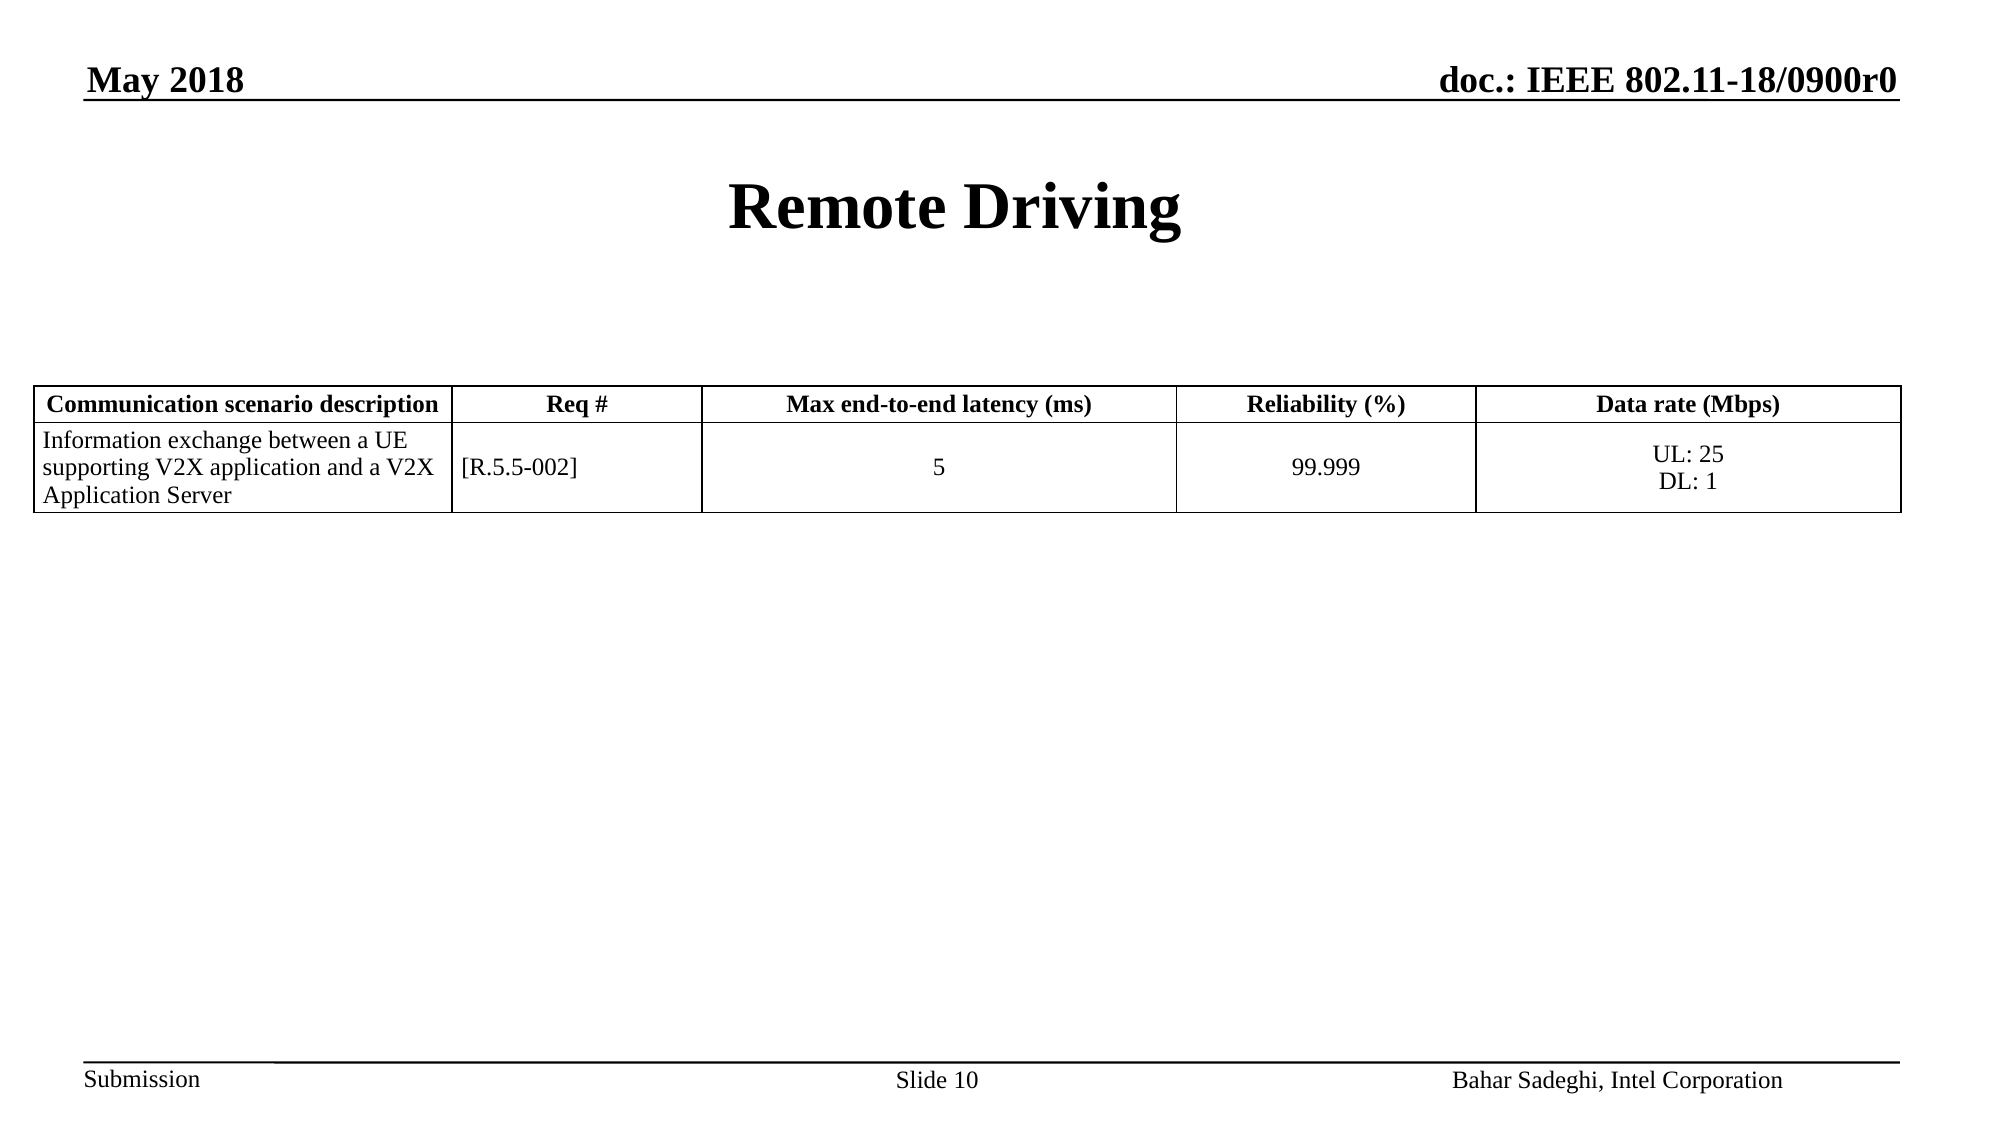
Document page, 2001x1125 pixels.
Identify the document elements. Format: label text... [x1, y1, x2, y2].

table_cell [R.5.5-002] [453, 423, 701, 512]
title Remote Driving [135, 112, 1775, 291]
table_cell 5 [703, 423, 1176, 512]
table_cell Information exchange between a UE supporting V2X application and a V2X Application Server [35, 423, 451, 512]
table_cell 99.999 [1177, 423, 1475, 512]
table_cell UL: 25 DL: 1 [1477, 423, 1900, 512]
table_header Max end-to-end latency (ms) [703, 387, 1176, 422]
table_header Communication scenario description [35, 387, 451, 422]
table_header Reliability (%) [1177, 387, 1475, 422]
table_header Req # [453, 387, 701, 422]
table_header Data rate (Mbps) [1477, 387, 1900, 422]
